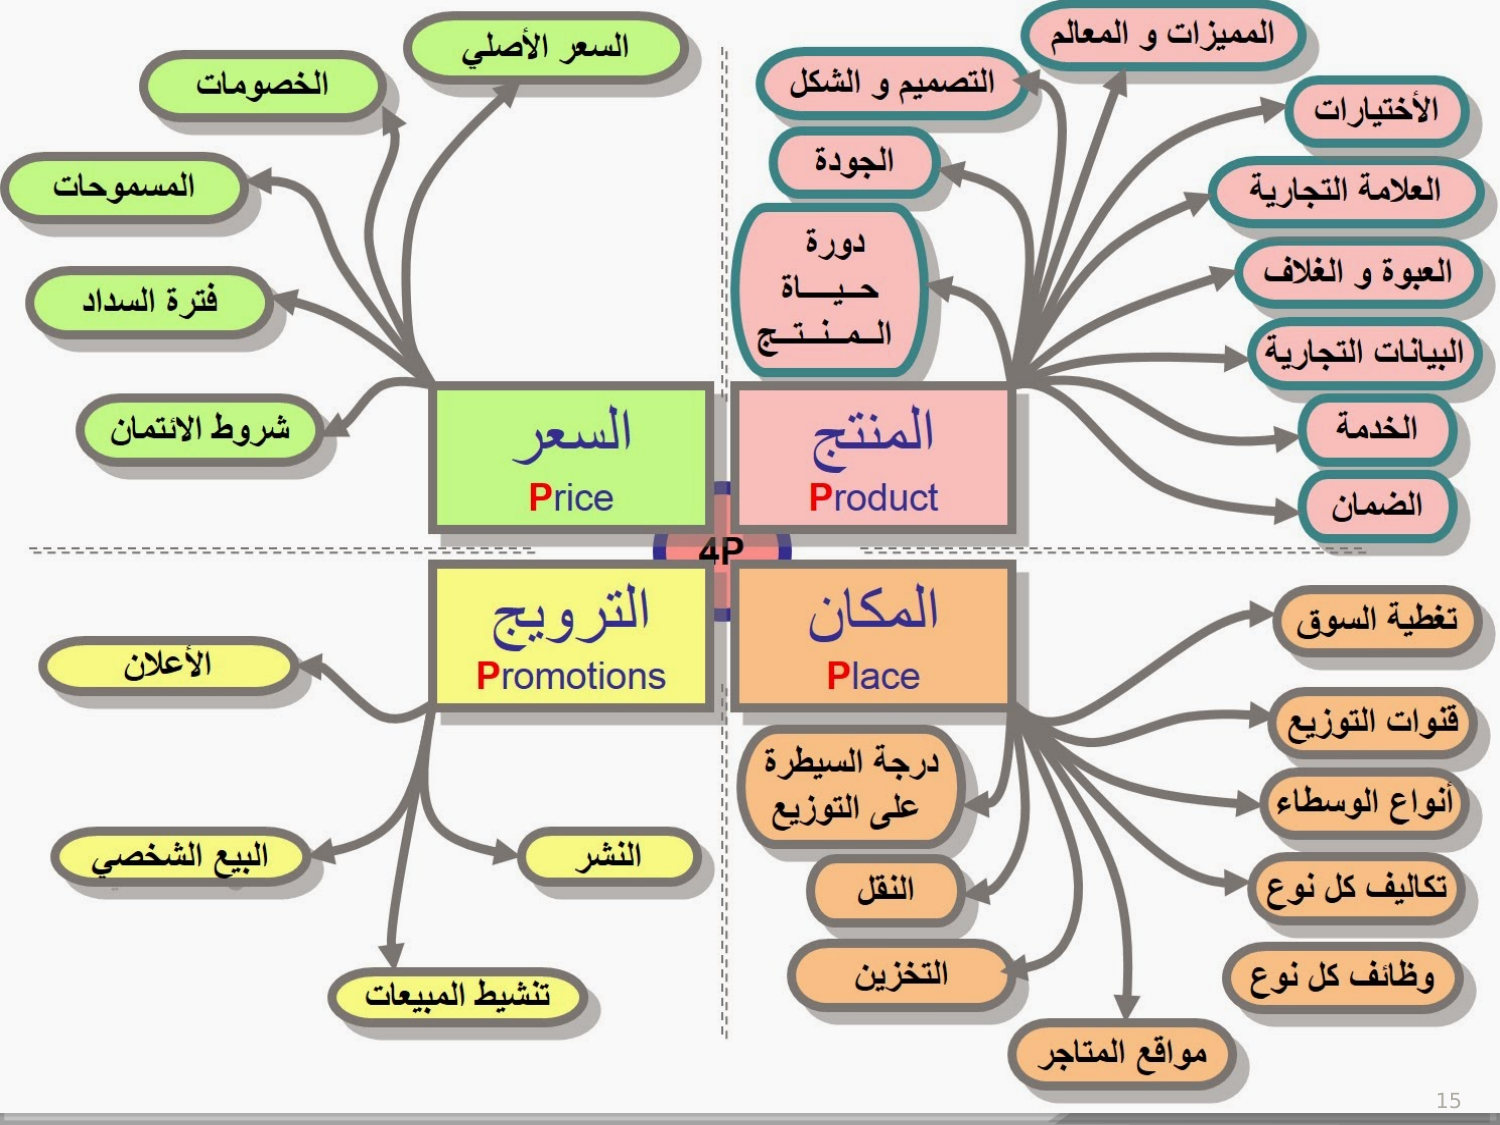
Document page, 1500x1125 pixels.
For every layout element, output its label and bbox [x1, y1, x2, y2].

list [0, 0, 1500, 1113]
